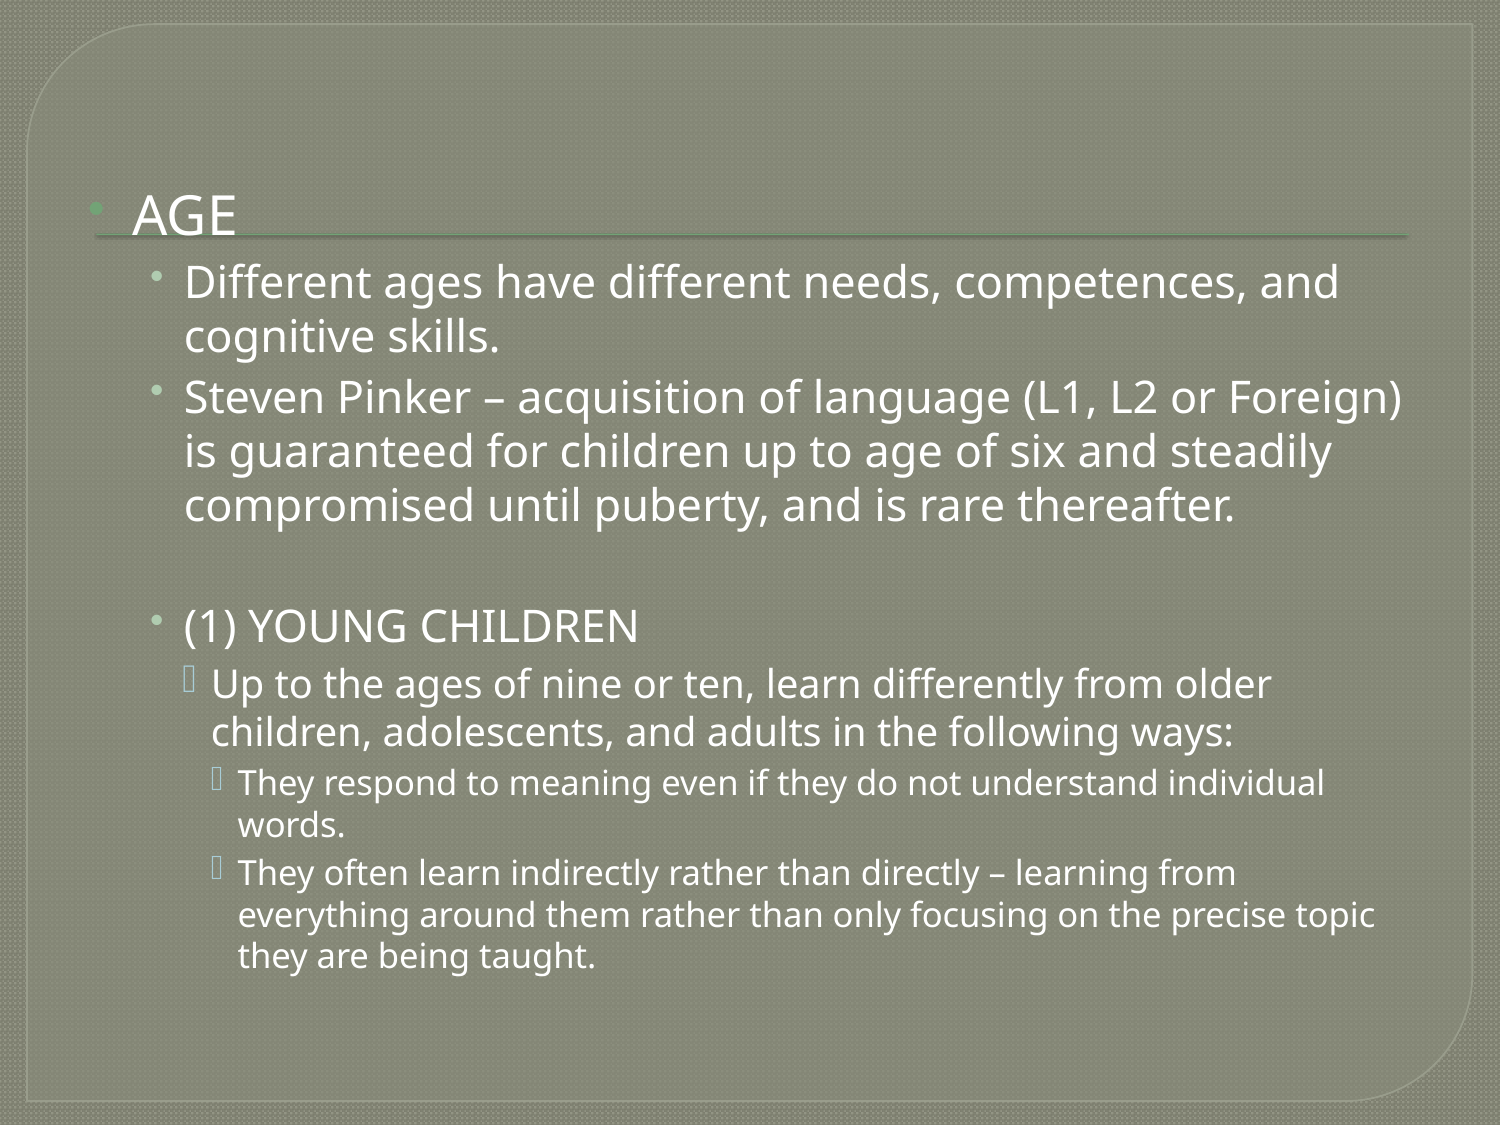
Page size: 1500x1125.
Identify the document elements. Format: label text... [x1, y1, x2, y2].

list AGE Different ages have different needs, competences, and cognitive skills. Steven Pinker – acquisition of language (L1, L2 or Foreign) is guaranteed for children up to age of six and steadily compromised until puberty, and is rare thereafter. (1) YOUNG CHILDREN Up to the ages of nine or ten, learn differently from older children, adolescents, and adults in the following ways: They respond to meaning even if they do not understand individual words. They often learn indirectly rather than directly – learning from everything around them rather than only focusing on the precise topic they are being taught. [75, 172, 1425, 1013]
